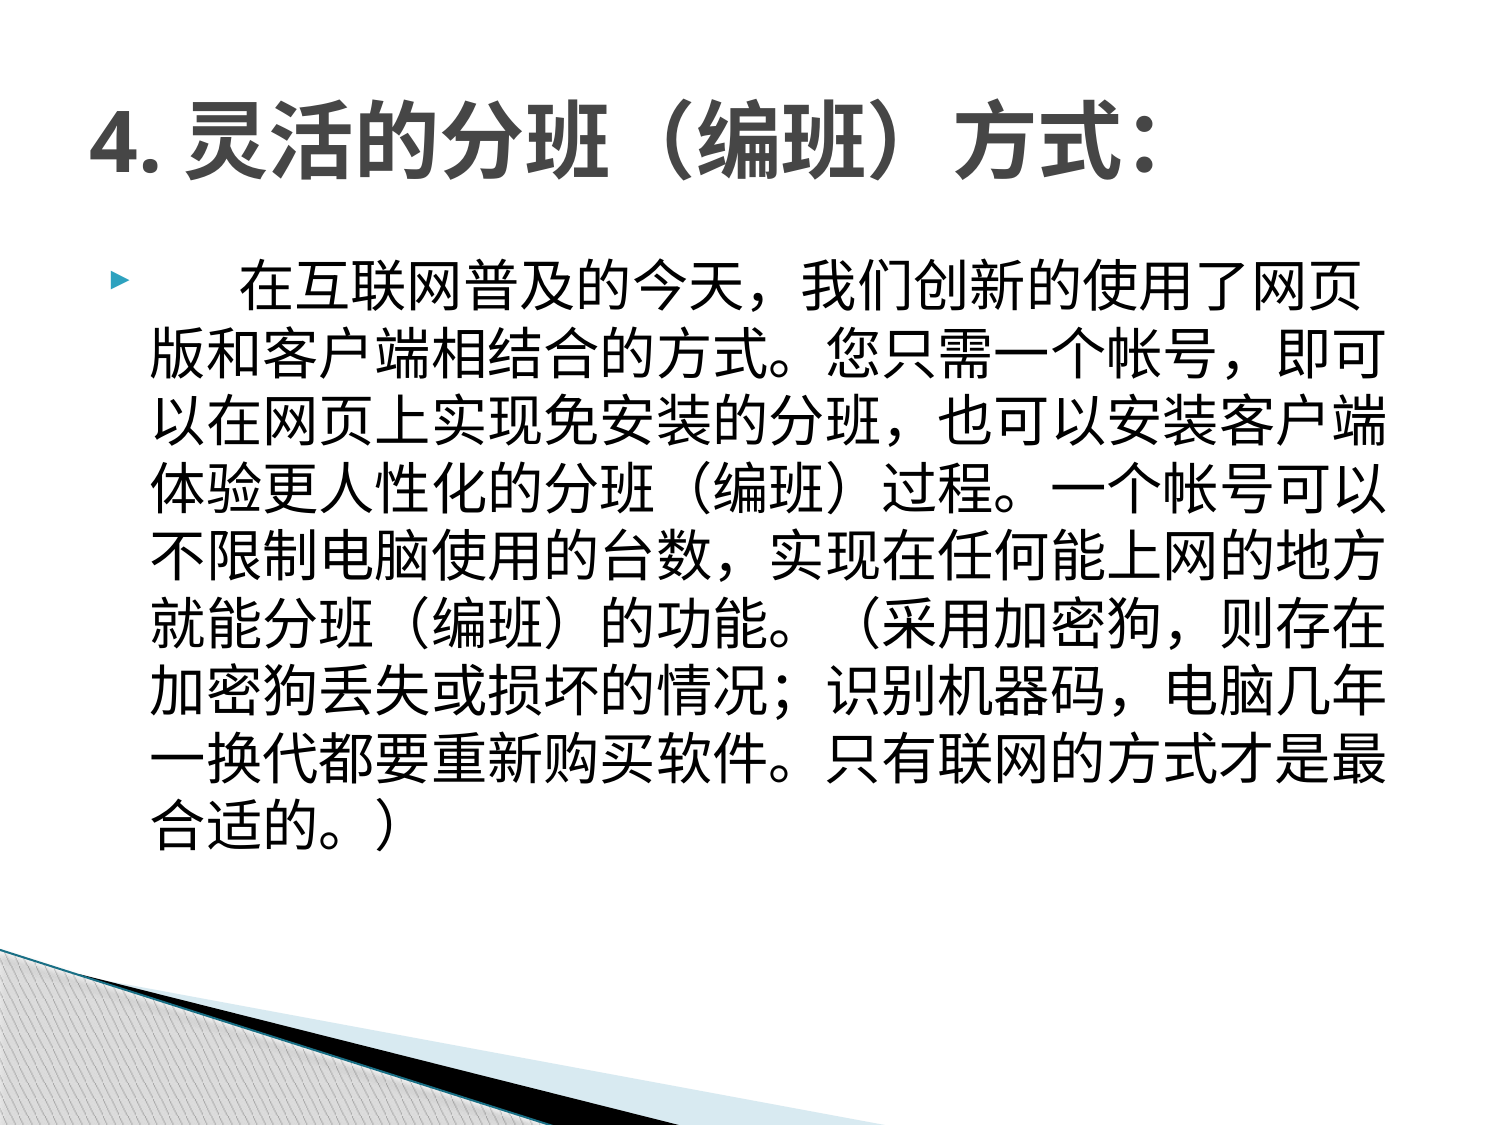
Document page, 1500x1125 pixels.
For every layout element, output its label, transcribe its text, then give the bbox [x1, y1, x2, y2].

title 4.灵活的分班（编班）方式： [75, 45, 1425, 233]
list 在互联网普及的今天，我们创新的使用了网页版和客户端相结合的方式。您只需一个帐号，即可以在网页上实现免安装的分班，也可以安装客户端体验更人性化的分班（编班）过程。一个帐号可以不限制电脑使用的台数，实现在任何能上网的地方就能分班（编班）的功能。（采用加密狗，则存在加密狗丢失或损坏的情况；识别机器码，电脑几年一换代都要重新购买软件。只有联网的方式才是最合适的。） [75, 243, 1425, 986]
